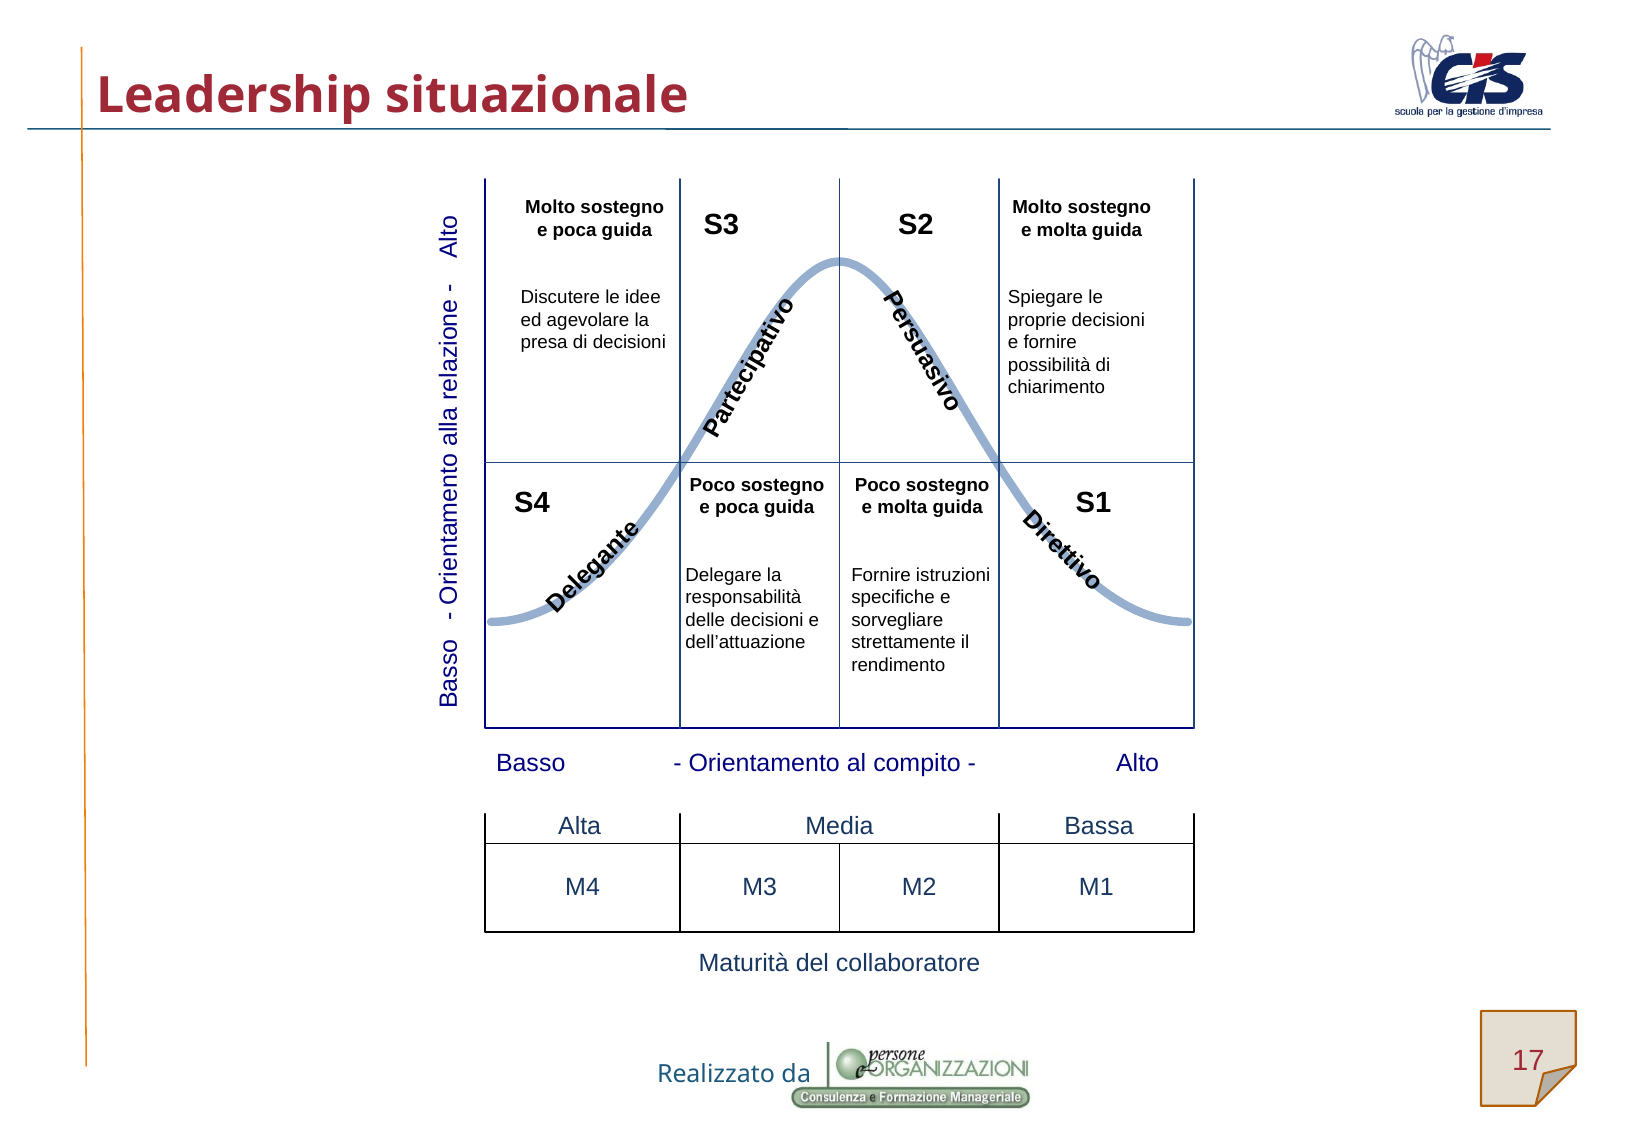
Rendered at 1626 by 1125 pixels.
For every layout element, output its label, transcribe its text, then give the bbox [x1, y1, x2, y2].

picture [1390, 30, 1545, 121]
title Leadership situazionale [81, 33, 1544, 153]
slide_number 17 [1486, 1028, 1571, 1089]
picture [787, 1070, 792, 1080]
picture [787, 1042, 1036, 1117]
picture [428, 175, 1198, 982]
